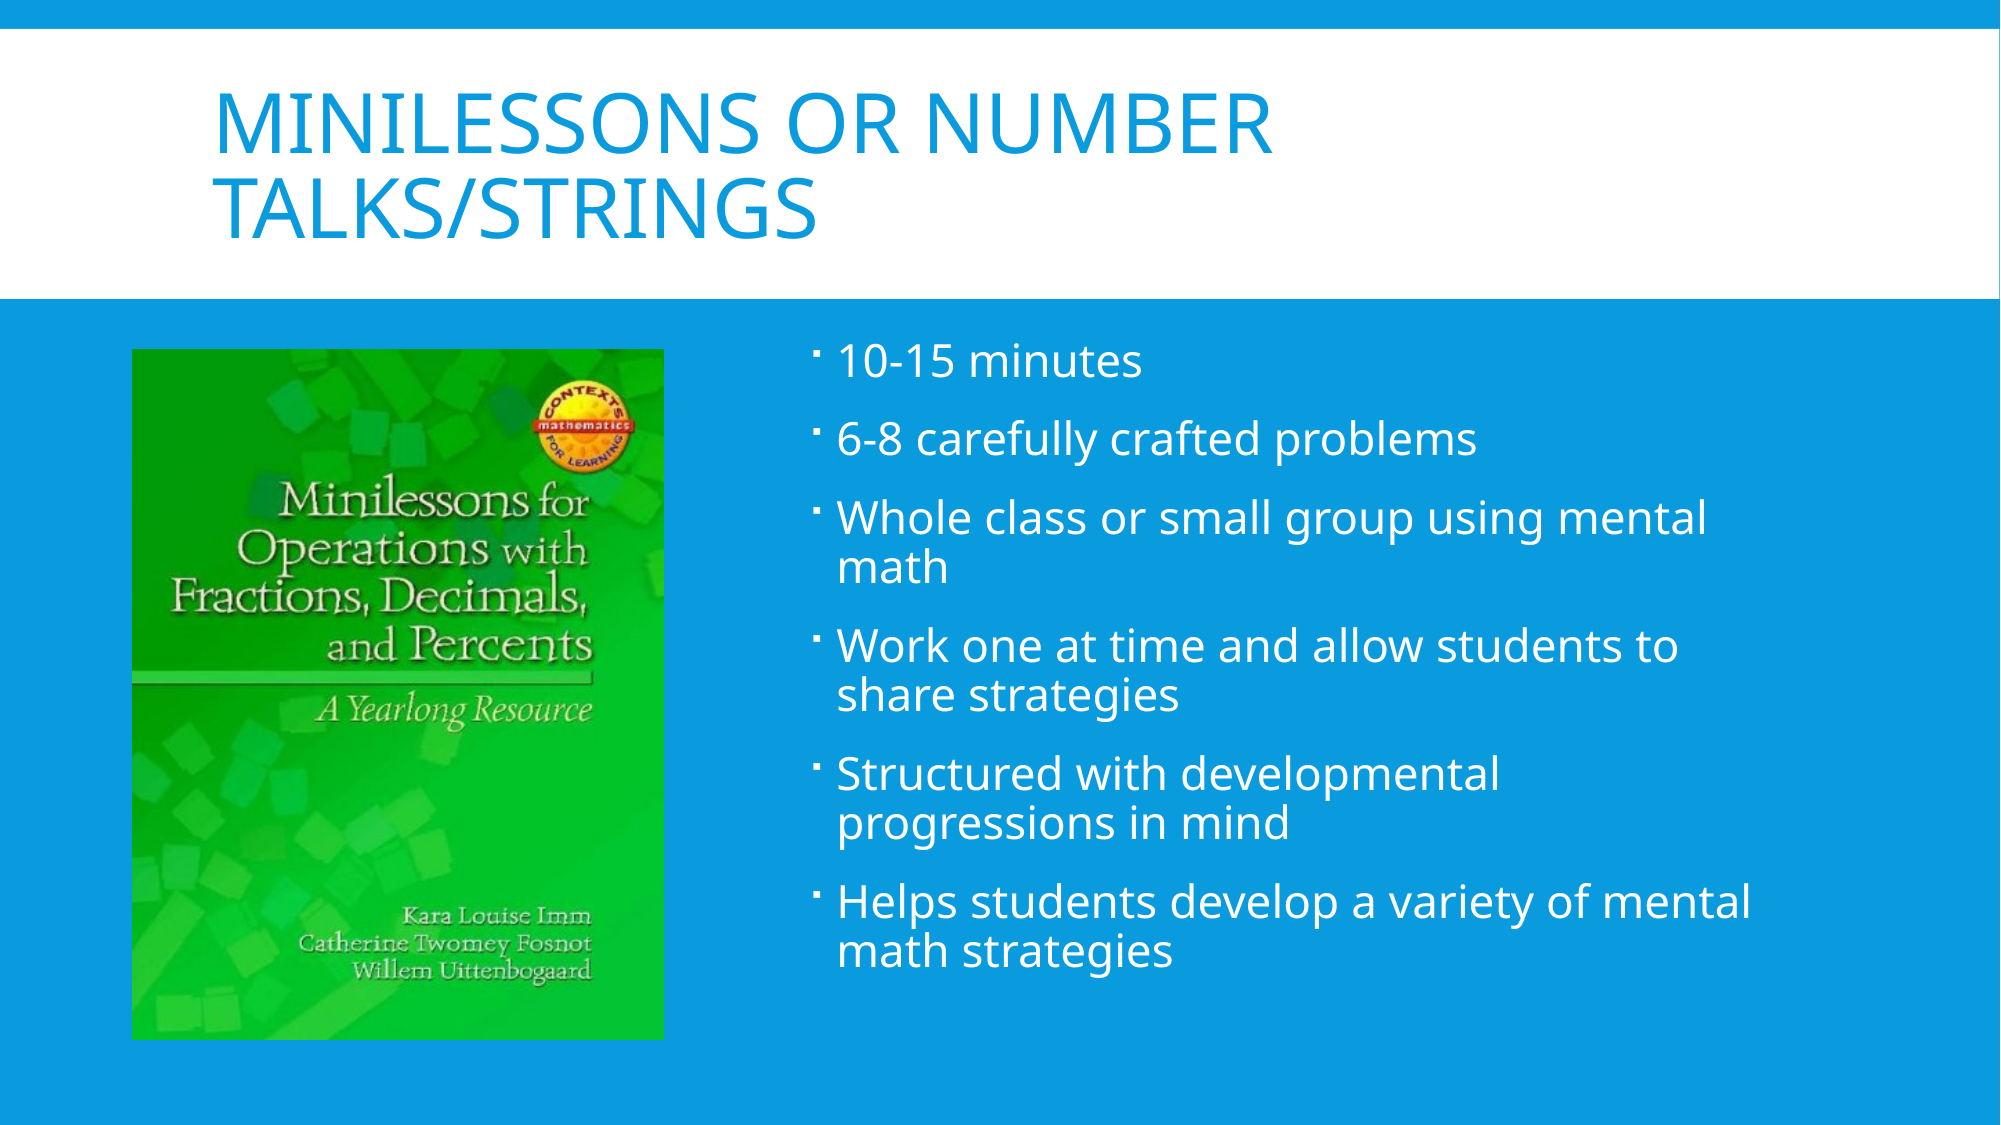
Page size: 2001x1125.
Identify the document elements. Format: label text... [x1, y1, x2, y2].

title Minilessons or Number talks/strings [197, 46, 1803, 295]
list 10-15 minutes 6-8 carefully crafted problems Whole class or small group using mental math Work one at time and allow students to share strategies Structured with developmental progressions in mind Helps students develop a variety of mental math strategies [791, 329, 1803, 1020]
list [132, 349, 664, 1040]
